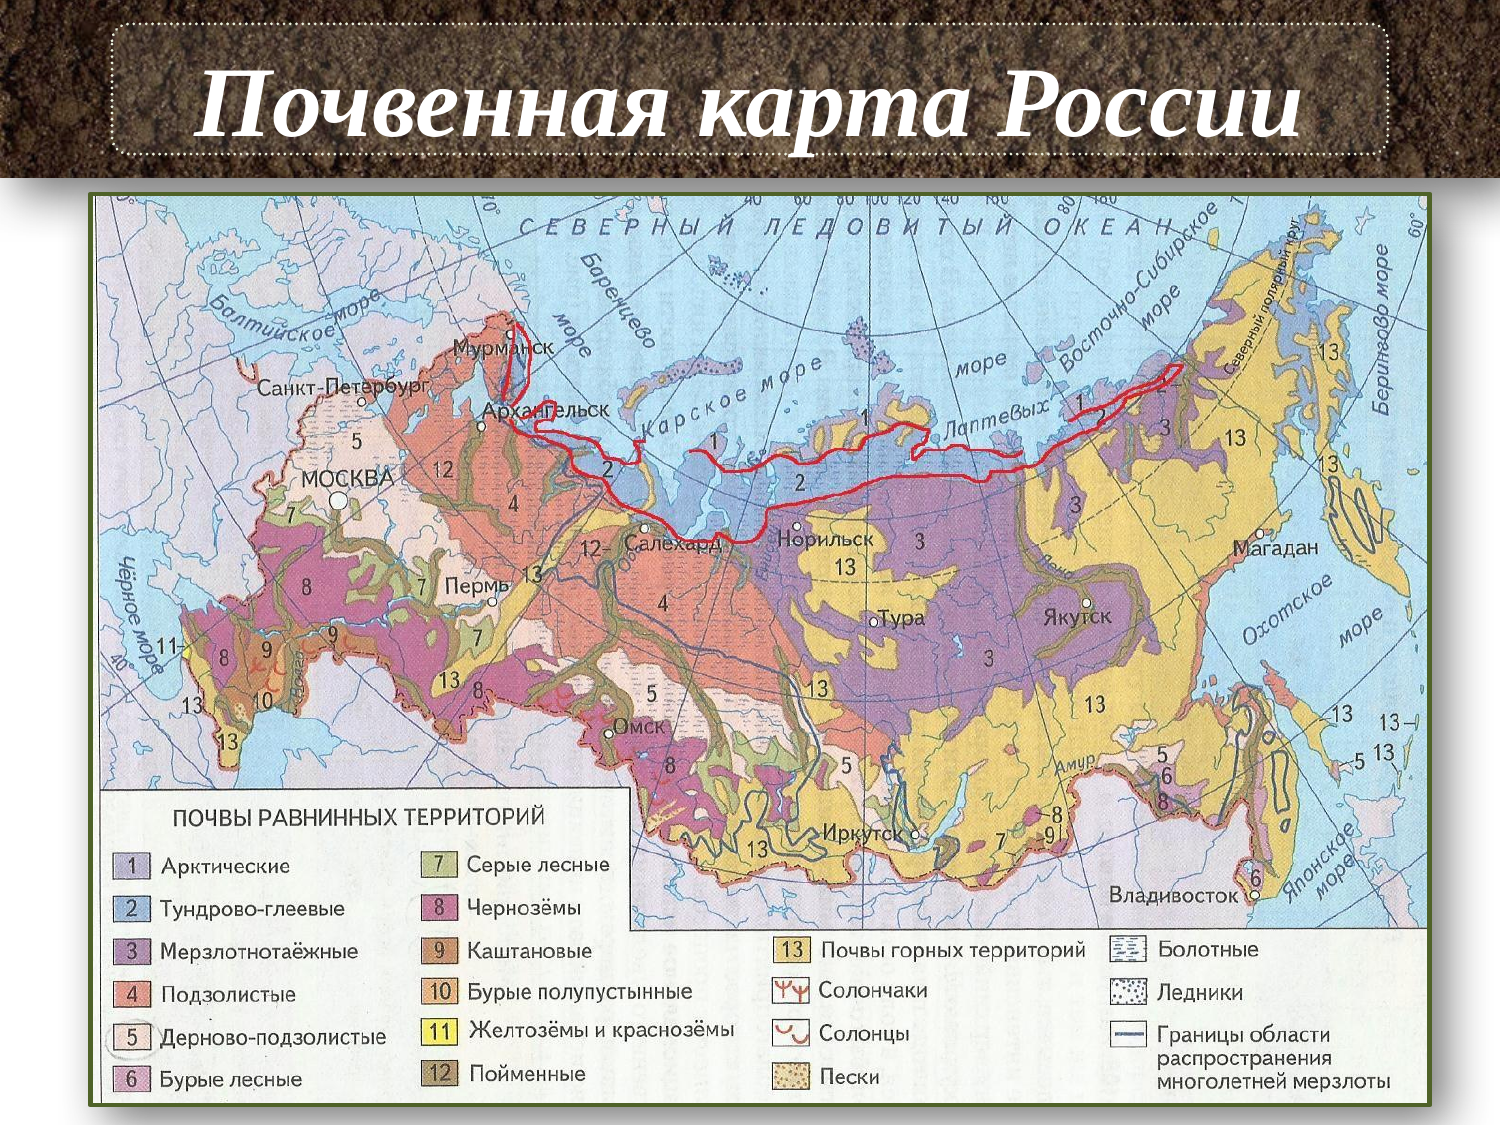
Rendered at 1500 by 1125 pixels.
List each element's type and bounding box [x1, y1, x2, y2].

picture [0, 0, 1500, 178]
picture [92, 195, 1428, 1103]
